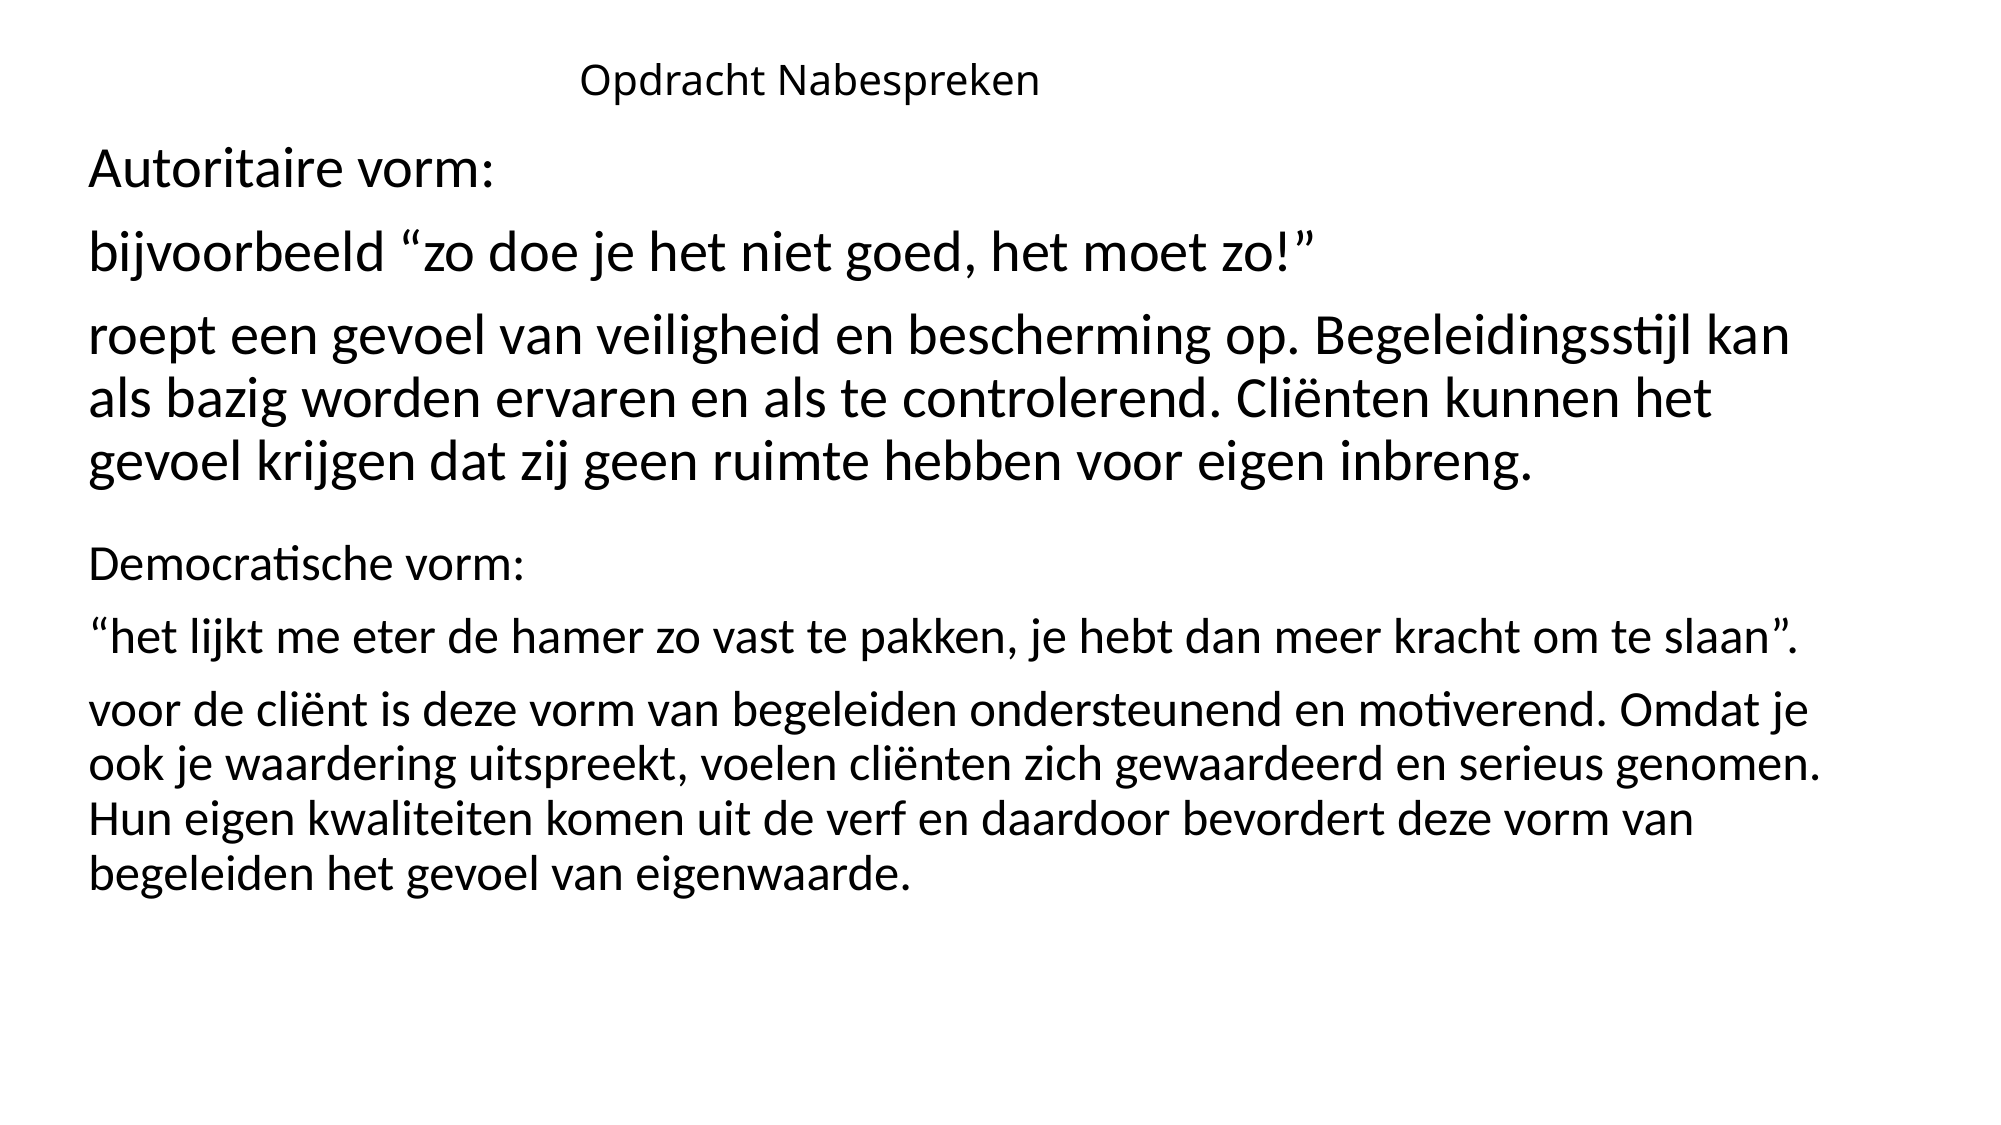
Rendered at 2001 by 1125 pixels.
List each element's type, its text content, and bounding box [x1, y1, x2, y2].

text_box Democratische vorm: “het lijkt me eter de hamer zo vast te pakken, je hebt dan meer kracht om te slaan”. voor de cliënt is deze vorm van begeleiden ondersteunend en motiverend. Omdat je ook je waardering uitspreekt, voelen cliënten zich gewaardeerd en serieus genomen. Hun eigen kwaliteiten komen uit de verf en daardoor bevordert deze vorm van begeleiden het gevoel van eigenwaarde. [73, 529, 1881, 948]
title Opdracht Nabespreken [564, 51, 1436, 129]
list Autoritaire vorm: bijvoorbeeld “zo doe je het niet goed, het moet zo!” roept een gevoel van veiligheid en bescherming op. Begeleidingsstijl kan als bazig worden ervaren en als te controlerend. Cliënten kunnen het gevoel krijgen dat zij geen ruimte hebben voor eigen inbreng. [73, 129, 1881, 529]
